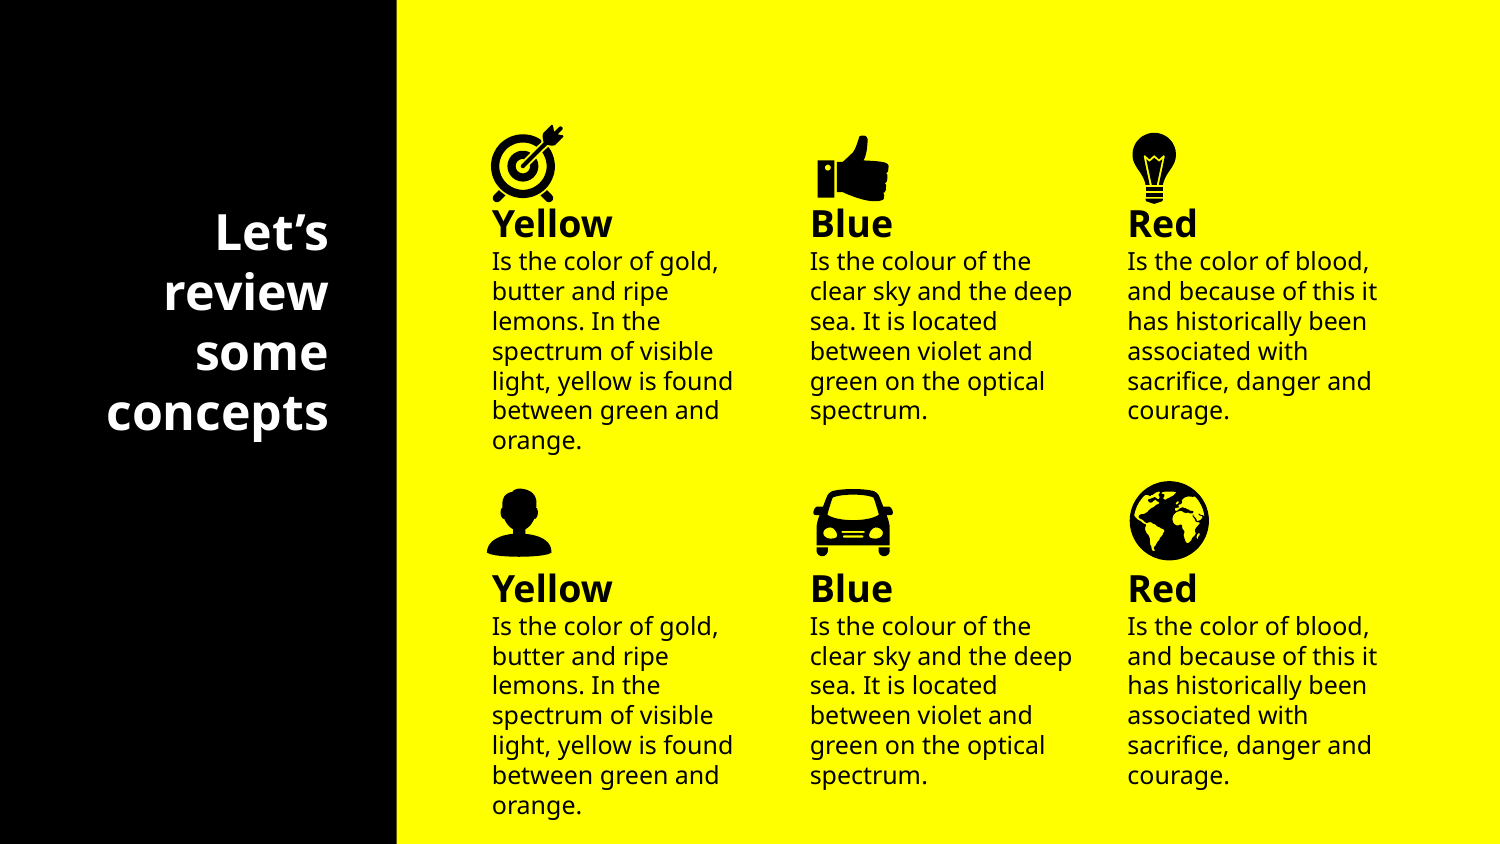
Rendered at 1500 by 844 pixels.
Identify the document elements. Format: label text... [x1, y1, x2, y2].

list Yellow Is the color of gold, butter and ripe lemons. In the spectrum of visible light, yellow is found between green and orange. [476, 185, 780, 448]
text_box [1132, 132, 1177, 205]
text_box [490, 124, 564, 203]
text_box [813, 488, 894, 557]
title Let’s review some concepts [65, 185, 345, 429]
text_box [1129, 481, 1209, 561]
list Red Is the color of blood, and because of this it has historically been associated with sacrifice, danger and courage. [1112, 185, 1415, 448]
list Blue Is the colour of the clear sky and the deep sea. It is located between violet and green on the optical spectrum. [794, 185, 1098, 448]
list Red Is the color of blood, and because of this it has historically been associated with sacrifice, danger and courage. [1112, 549, 1415, 764]
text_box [817, 135, 889, 202]
list Yellow Is the color of gold, butter and ripe lemons. In the spectrum of visible light, yellow is found between green and orange. [476, 549, 780, 764]
list Blue Is the colour of the clear sky and the deep sea. It is located between violet and green on the optical spectrum. [794, 549, 1098, 764]
text_box [486, 488, 552, 557]
